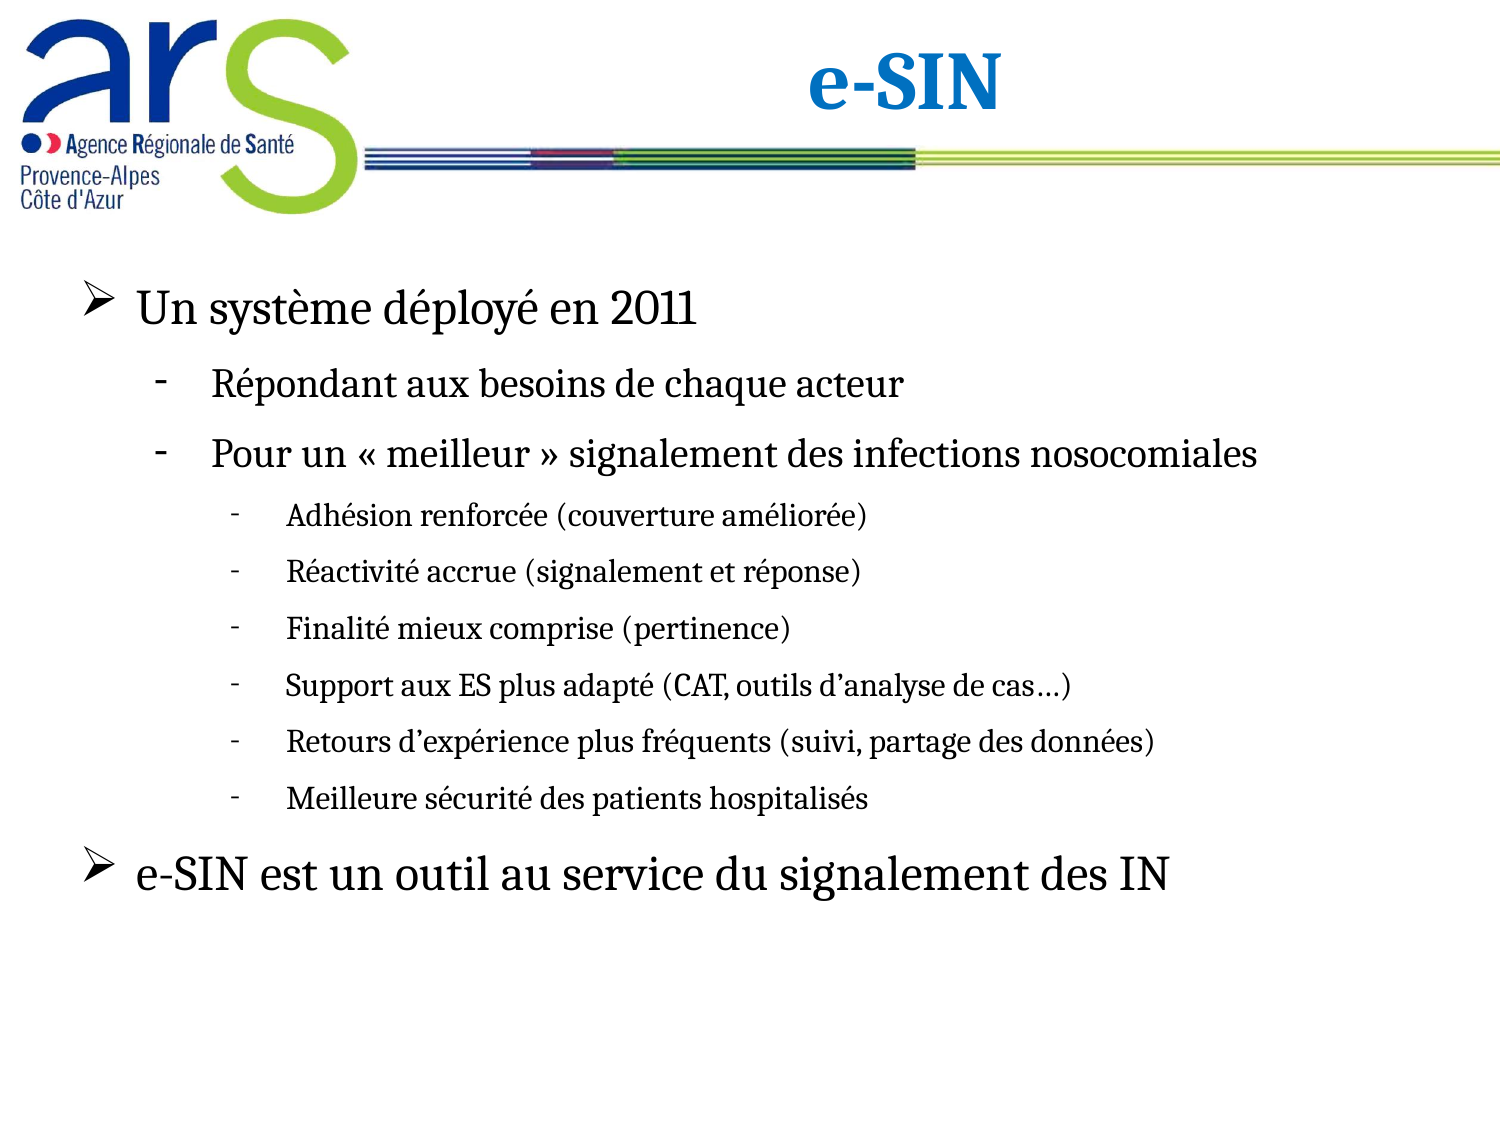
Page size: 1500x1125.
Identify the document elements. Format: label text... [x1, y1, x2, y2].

text_box Un système déployé en 2011 Répondant aux besoins de chaque acteur Pour un « meilleur » signalement des infections nosocomiales Adhésion renforcée (couverture améliorée) Réactivité accrue (signalement et réponse) Finalité mieux comprise (pertinence) Support aux ES plus adapté (CAT, outils d’analyse de cas…) Retours d’expérience plus fréquents (suivi, partage des données) Meilleure sécurité des patients hospitalisés e-SIN est un outil au service du signalement des IN [64, 267, 1500, 1125]
picture [0, 0, 1500, 216]
text_box e-SIN [339, 19, 1474, 134]
